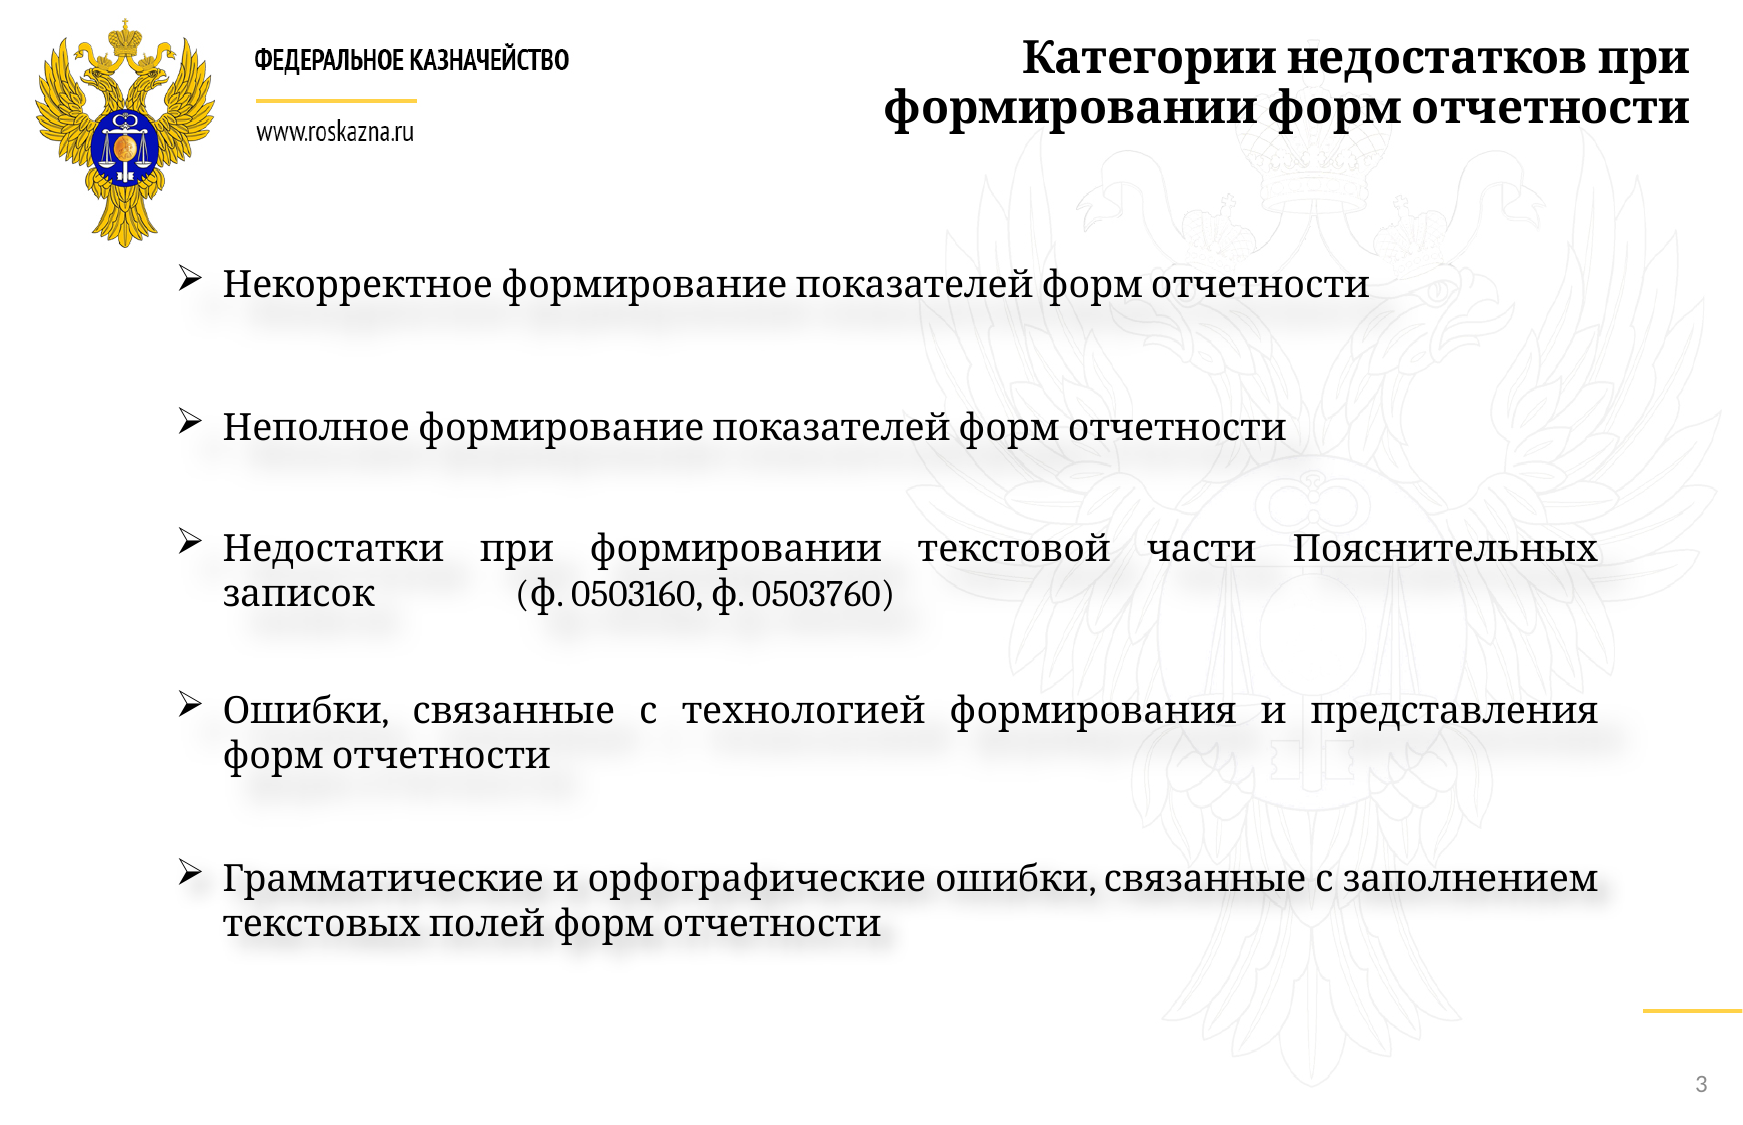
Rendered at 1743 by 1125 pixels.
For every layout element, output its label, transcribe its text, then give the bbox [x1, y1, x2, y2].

text_box Недостатки при формировании текстовой части Пояснительных записок (ф. 0503160, ф. 0503760) [160, 515, 1615, 622]
title Категории недостатков при формировании форм отчетности [743, 28, 1706, 140]
text_box Некорректное формирование показателей форм отчетности [160, 252, 1615, 313]
slide_number 3 [1330, 1052, 1723, 1112]
text_box Неполное формирование показателей форм отчетности [160, 395, 1615, 456]
text_box Ошибки, связанные с технологией формирования и представления форм отчетности [160, 678, 1615, 785]
picture [0, 0, 1743, 1125]
text_box Грамматические и орфографические ошибки, связанные с заполнением текстовых полей форм отчетности [160, 846, 1615, 952]
